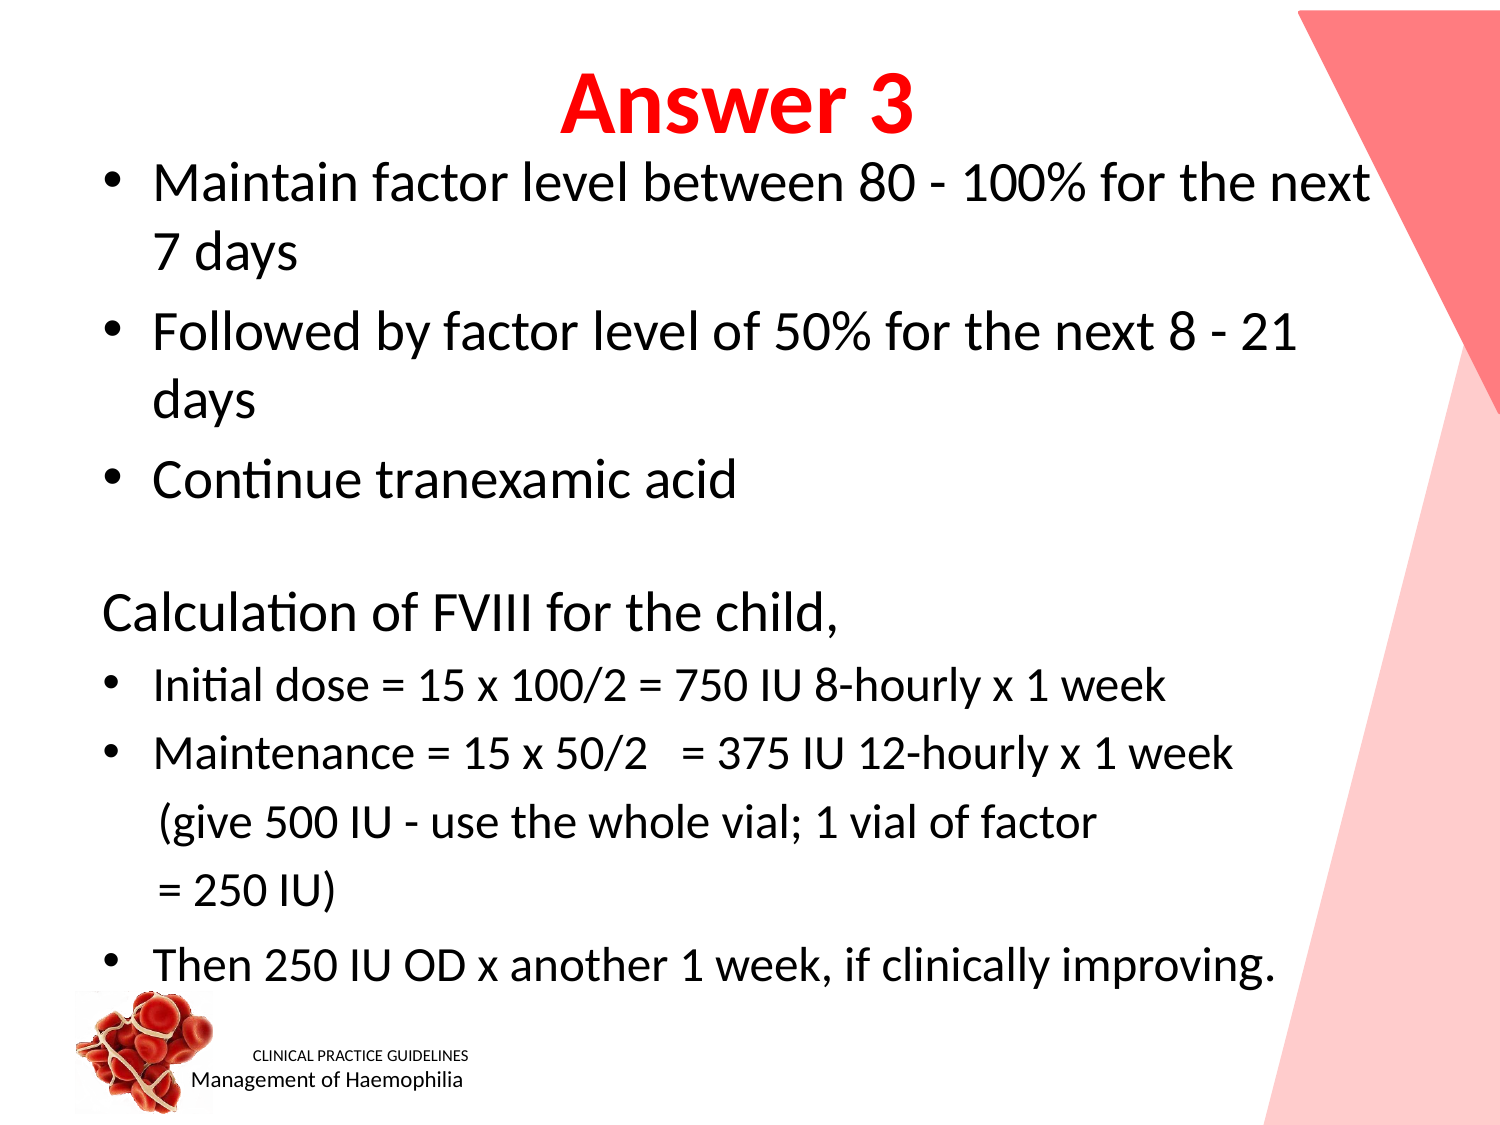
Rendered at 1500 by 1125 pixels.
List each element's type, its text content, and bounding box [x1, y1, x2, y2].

title Answer 3 [62, 2, 1413, 191]
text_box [74, 12, 1500, 1125]
